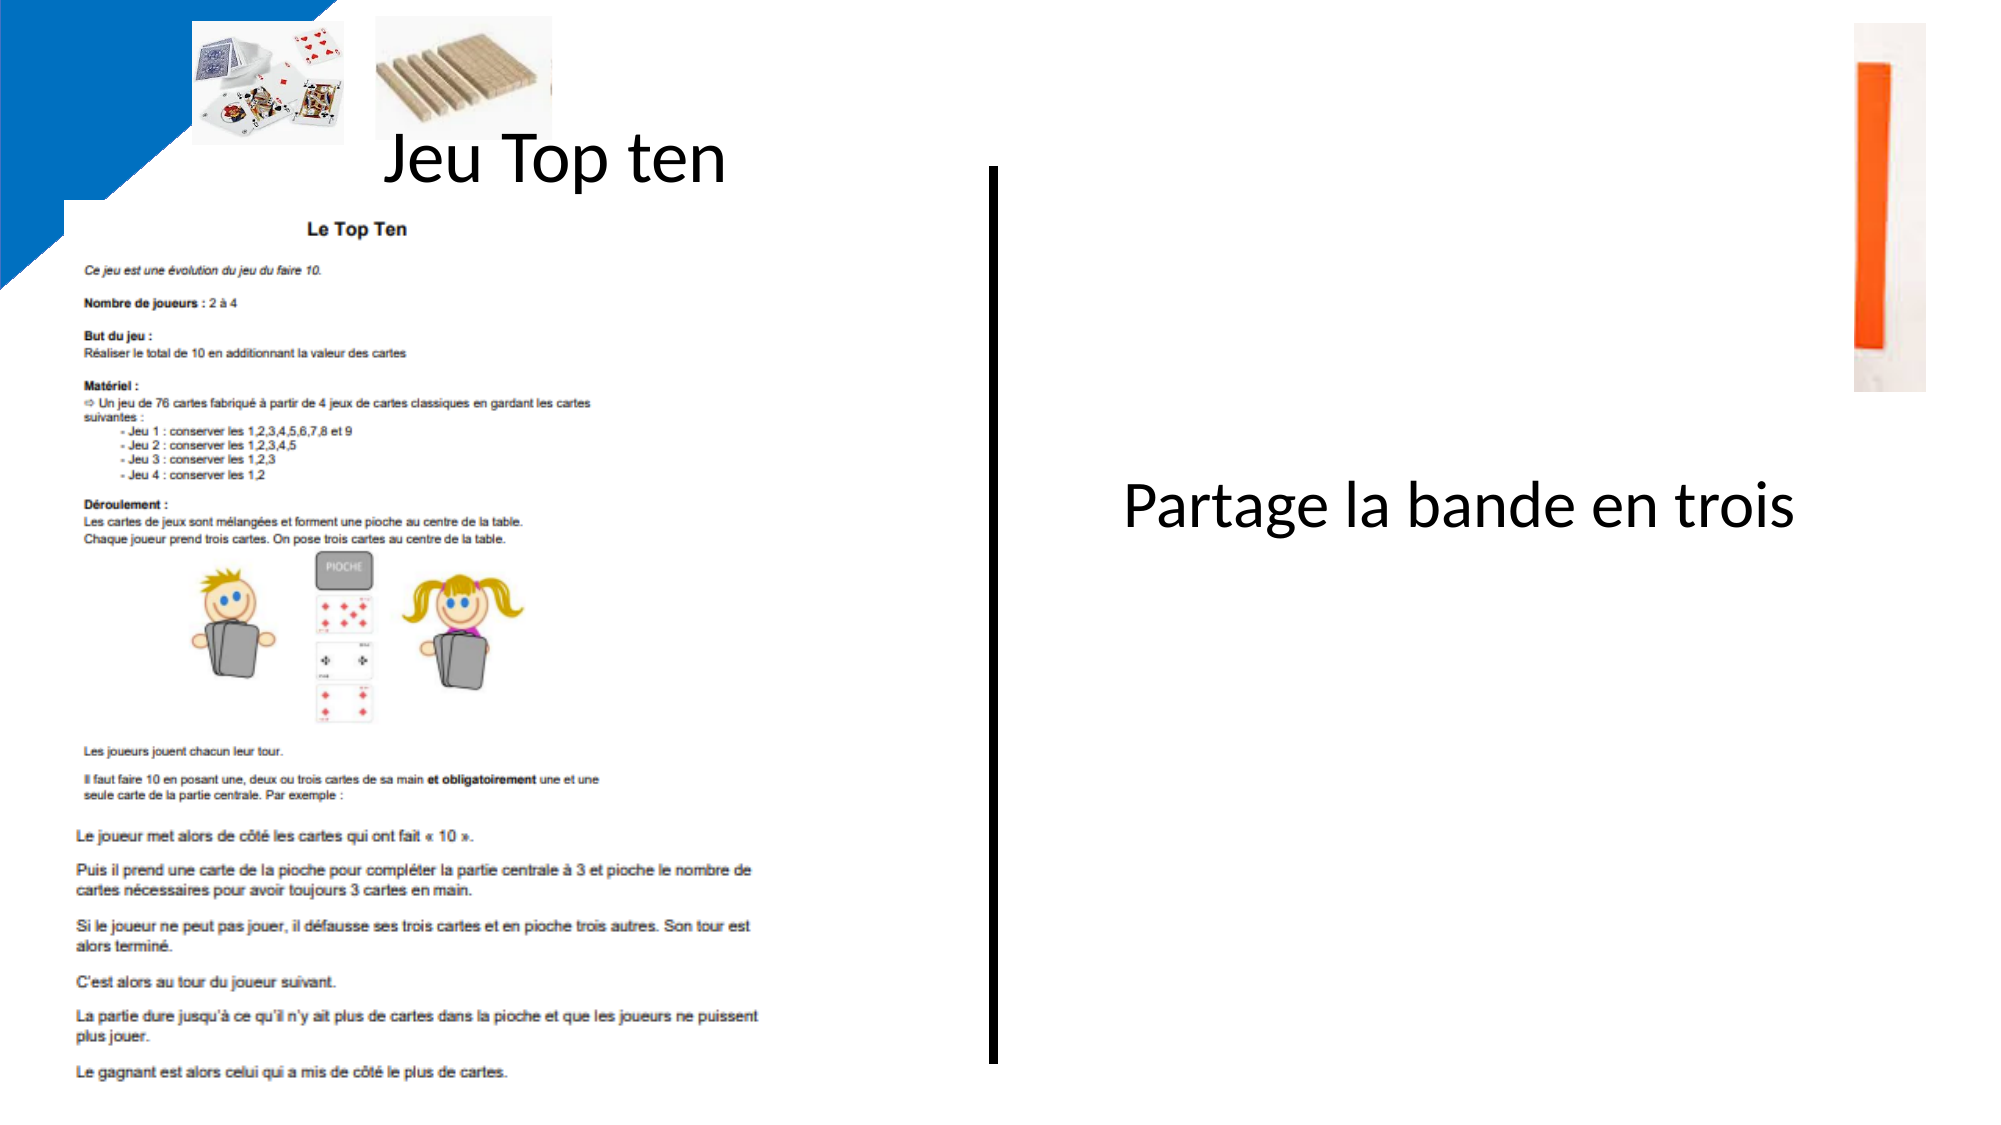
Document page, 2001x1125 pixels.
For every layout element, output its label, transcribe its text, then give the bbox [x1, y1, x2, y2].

text_box Partage la bande en trois [1109, 453, 1854, 549]
picture [192, 21, 344, 145]
picture [59, 200, 779, 1100]
text_box [0, 0, 337, 290]
text_box Jeu Top ten [215, 100, 897, 205]
picture [375, 16, 553, 140]
picture [1854, 23, 1936, 392]
